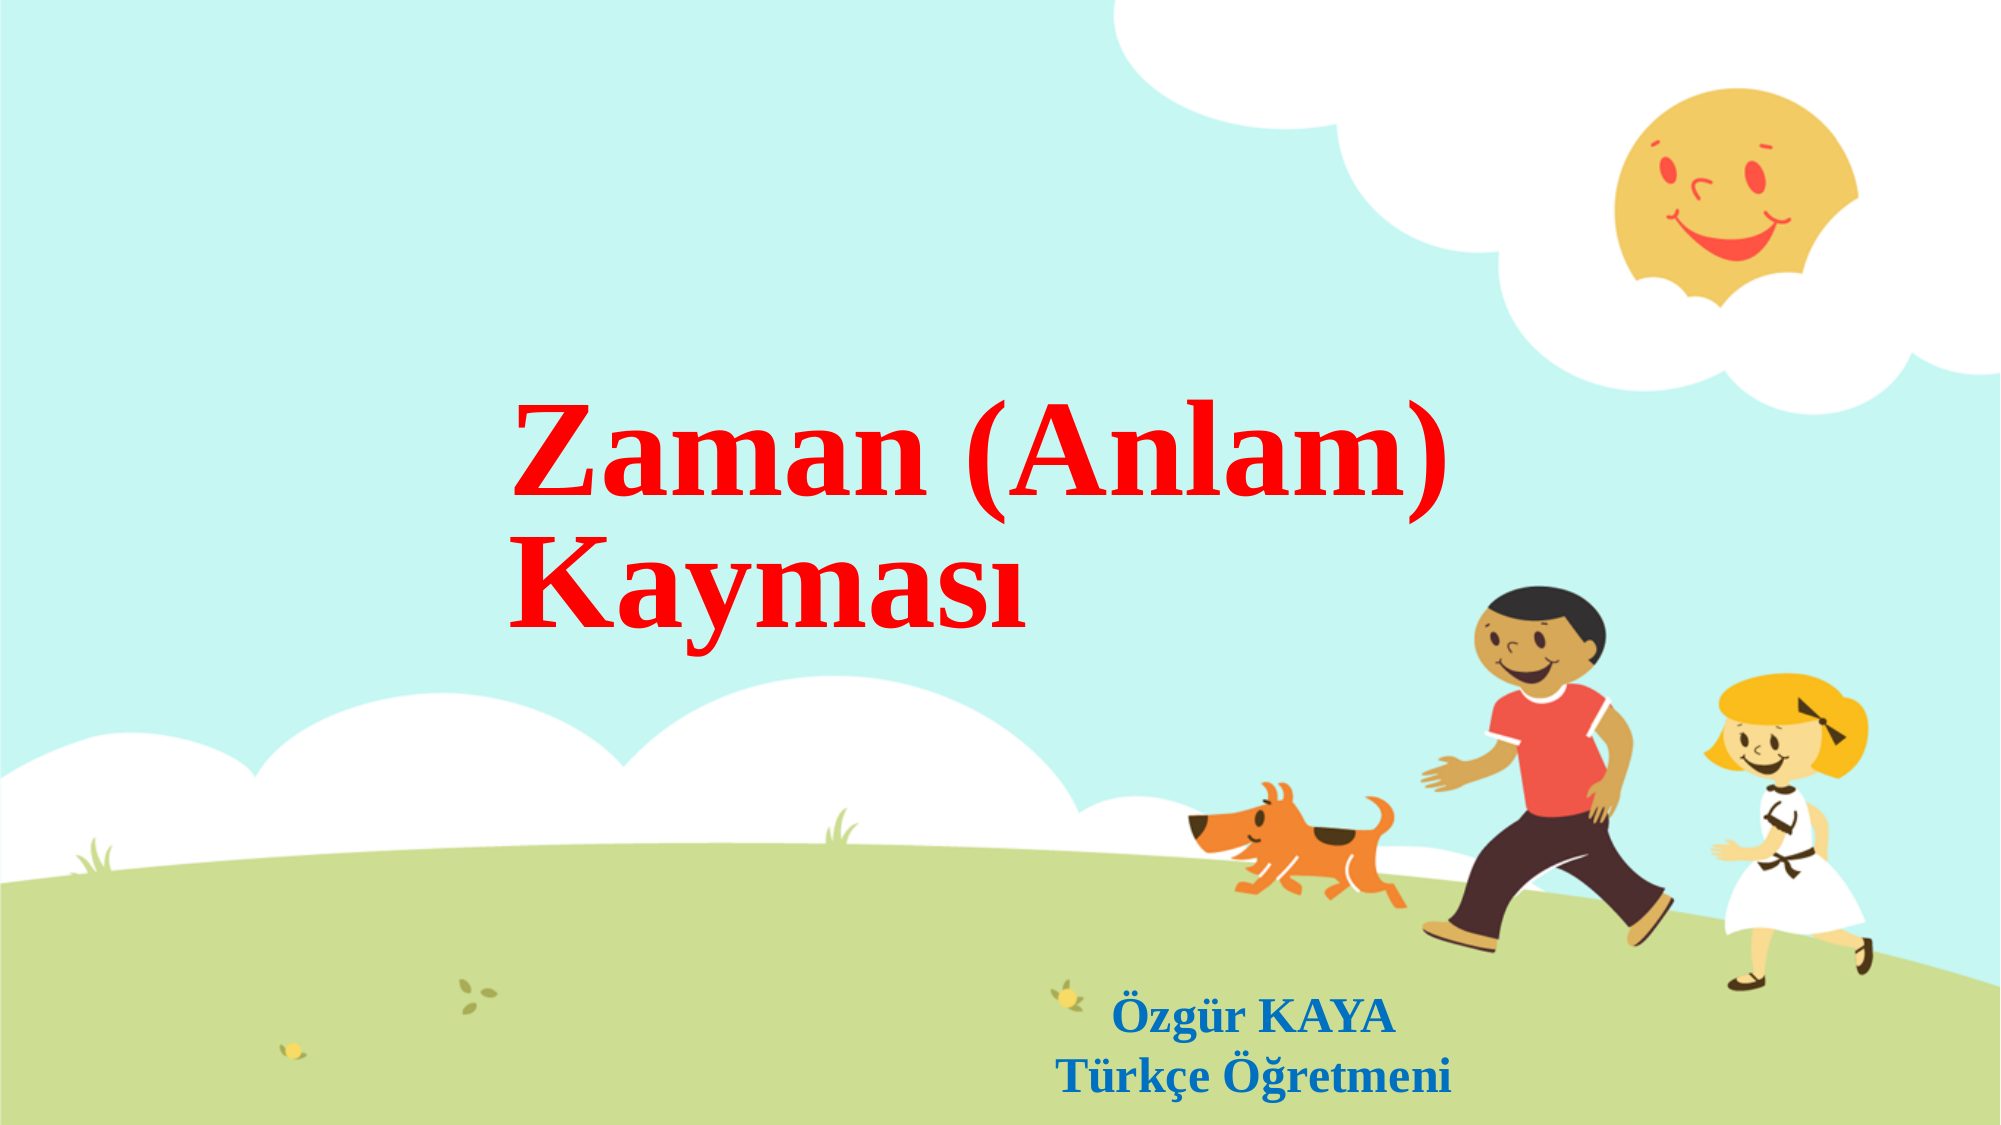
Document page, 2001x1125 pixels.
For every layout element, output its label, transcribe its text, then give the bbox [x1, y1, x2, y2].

picture [0, 0, 2001, 1125]
title Zaman (Anlam) Kayması [493, 202, 1657, 662]
text_box Özgür KAYA Türkçe Öğretmeni [999, 975, 1508, 1111]
